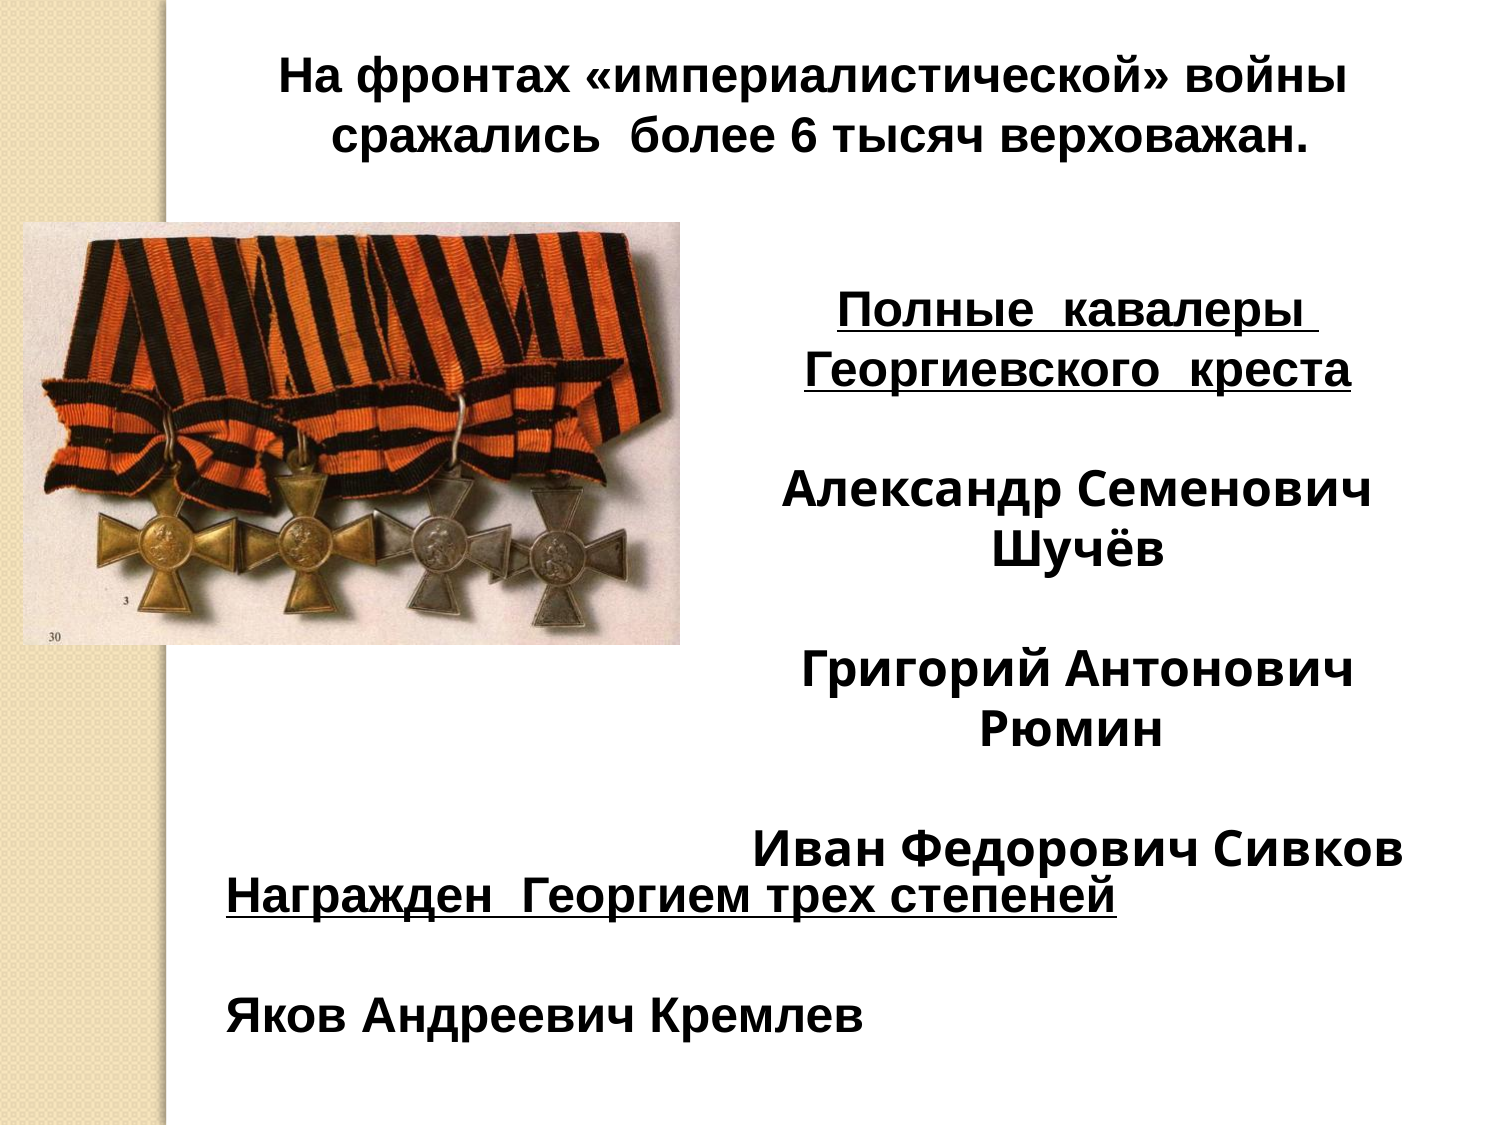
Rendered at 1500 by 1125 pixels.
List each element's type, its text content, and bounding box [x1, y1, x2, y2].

picture [23, 222, 680, 645]
text_box На фронтах «империалистической» войны сражались более 6 тысяч верховажан. [257, 35, 1383, 170]
text_box Полные кавалеры Георгиевского креста Александр Семенович Шучёв Григорий Антонович Рюмин Иван Федорович Сивков [703, 269, 1453, 885]
text_box Награжден Георгием трех степеней Яков Андреевич Кремлев [210, 855, 1207, 1051]
